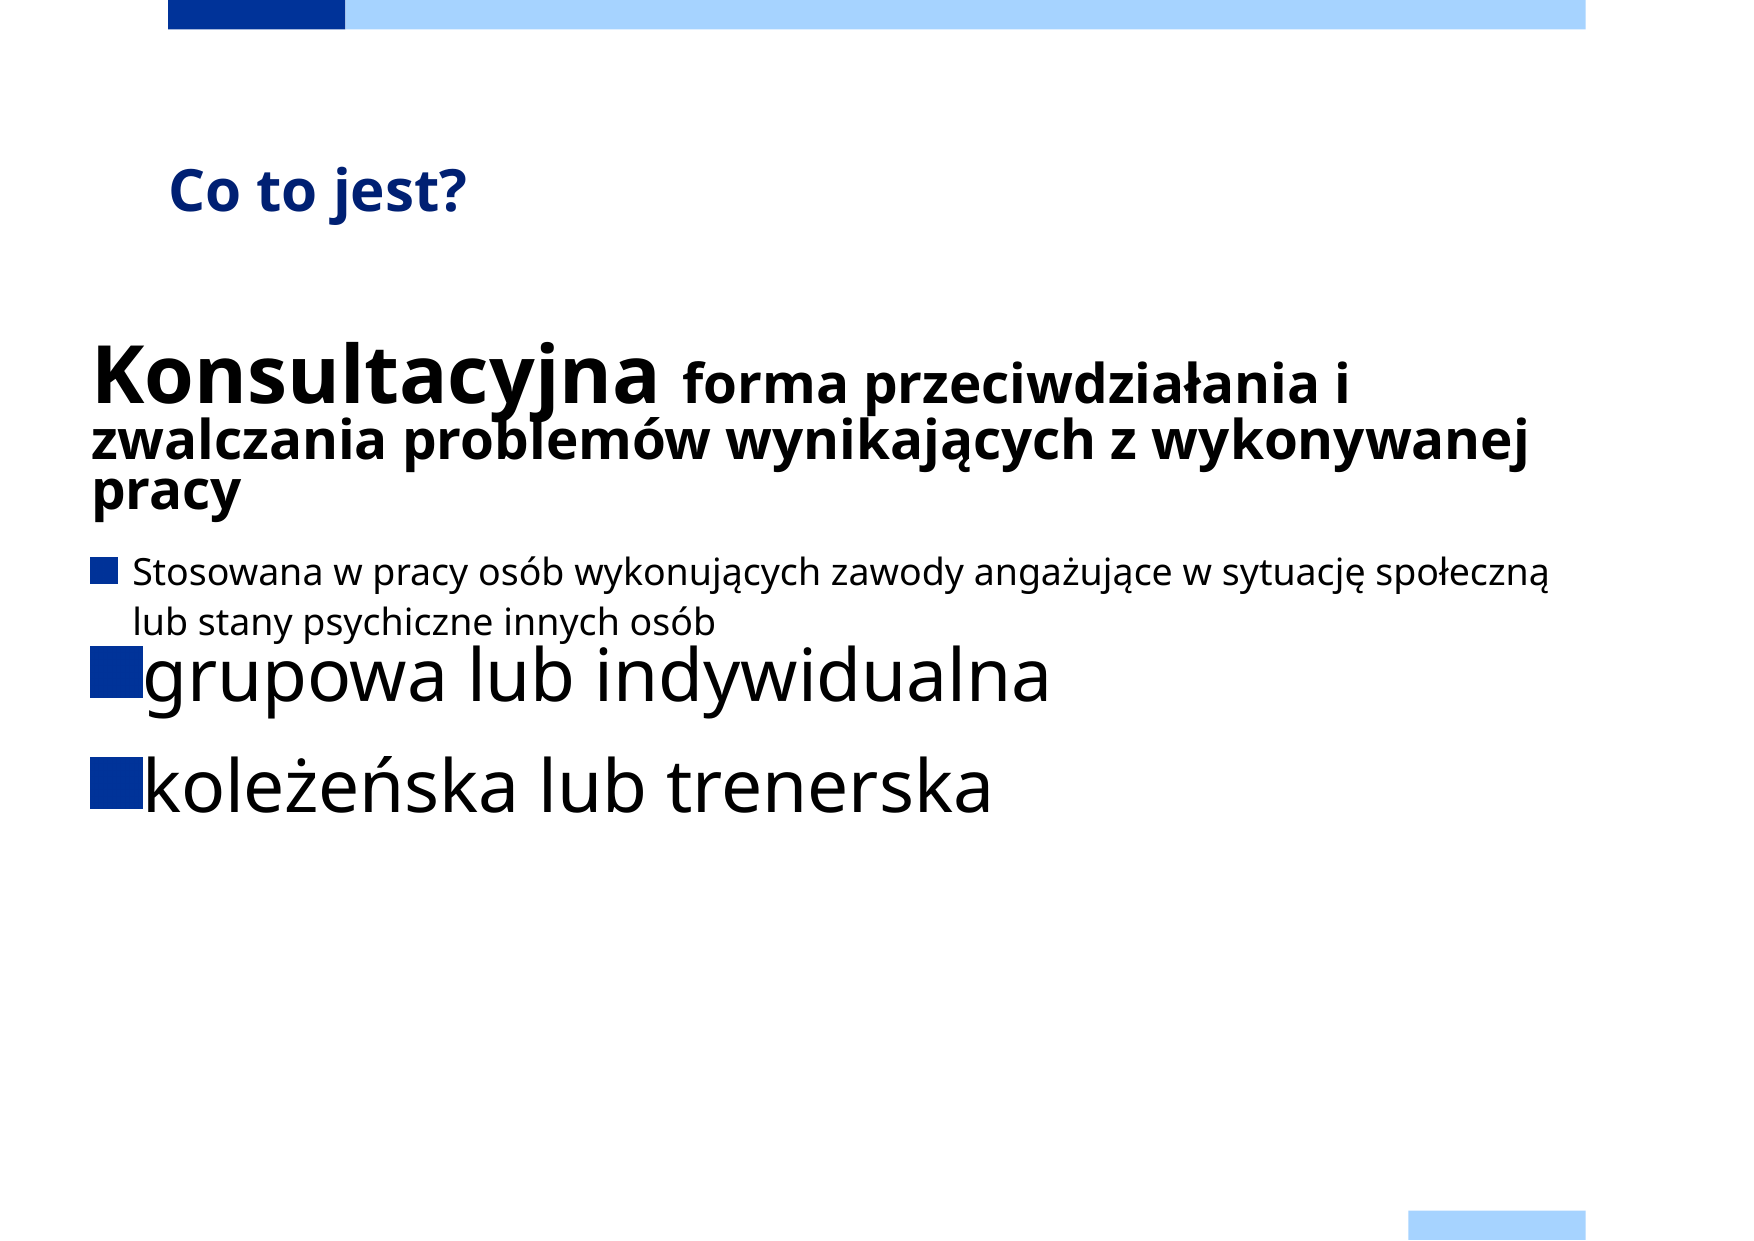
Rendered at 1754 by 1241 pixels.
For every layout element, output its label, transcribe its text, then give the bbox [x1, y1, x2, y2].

picture [90, 557, 118, 584]
picture [90, 757, 143, 809]
picture [90, 646, 143, 698]
title Co to jest? [168, 147, 1586, 325]
list Konsultacyjna forma przeciwdziałania i zwalczania problemów wynikających z wykonywanej pracy Stosowana w pracy osób wykonujących zawody angażujące w sytuację społeczną lub stany psychiczne innych osób grupowa lub indywidualna koleżeńska lub trenerska [90, 369, 1604, 996]
